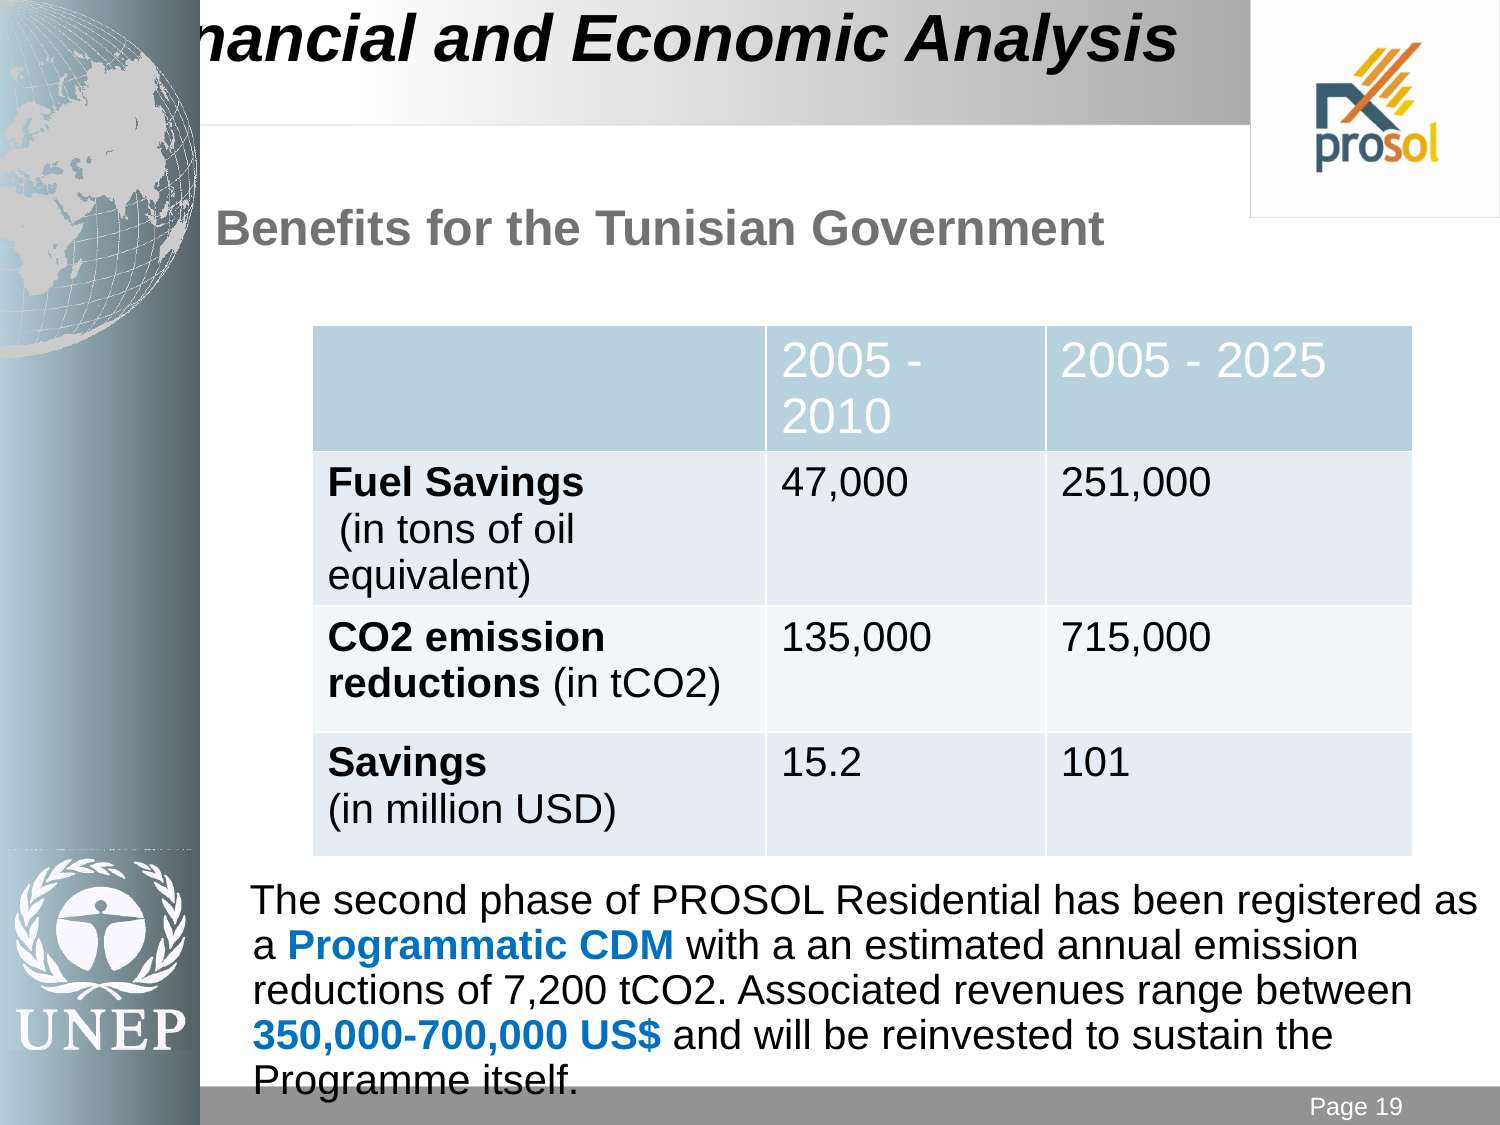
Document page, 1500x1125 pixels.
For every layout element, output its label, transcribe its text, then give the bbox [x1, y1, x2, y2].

table_cell 101 [1047, 733, 1412, 856]
text_box Benefits for the Tunisian Government [666, 187, 1350, 263]
table_cell 251,000 [1047, 452, 1412, 605]
table_cell 715,000 [1047, 607, 1412, 731]
table_cell 47,000 [767, 452, 1045, 605]
picture [0, 0, 663, 434]
table_header [313, 326, 765, 451]
table_cell 135,000 [767, 607, 1045, 731]
text_box The second phase of PROSOL Residential has been registered as a Programmatic CDM with a an estimated annual emission reductions of 7,200 tCO2. Associated revenues range between 350,000-700,000 US$ and will be reinvested to sustain the Programme itself. [204, 812, 1500, 1125]
table_cell 15.2 [767, 733, 1045, 856]
table_header 2005 - 2025 [1047, 326, 1412, 451]
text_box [0, 441, 201, 1125]
title Financial and Economic Analysis [664, 1, 1246, 140]
table_cell Fuel Savings (in tons of oil equivalent) [313, 452, 765, 605]
picture [1249, 0, 1500, 218]
table_cell CO2 emission reductions (in tCO2) [313, 607, 765, 731]
table_cell Savings (in million USD) [313, 733, 765, 856]
table_header 2005 - 2010 [767, 326, 1045, 451]
